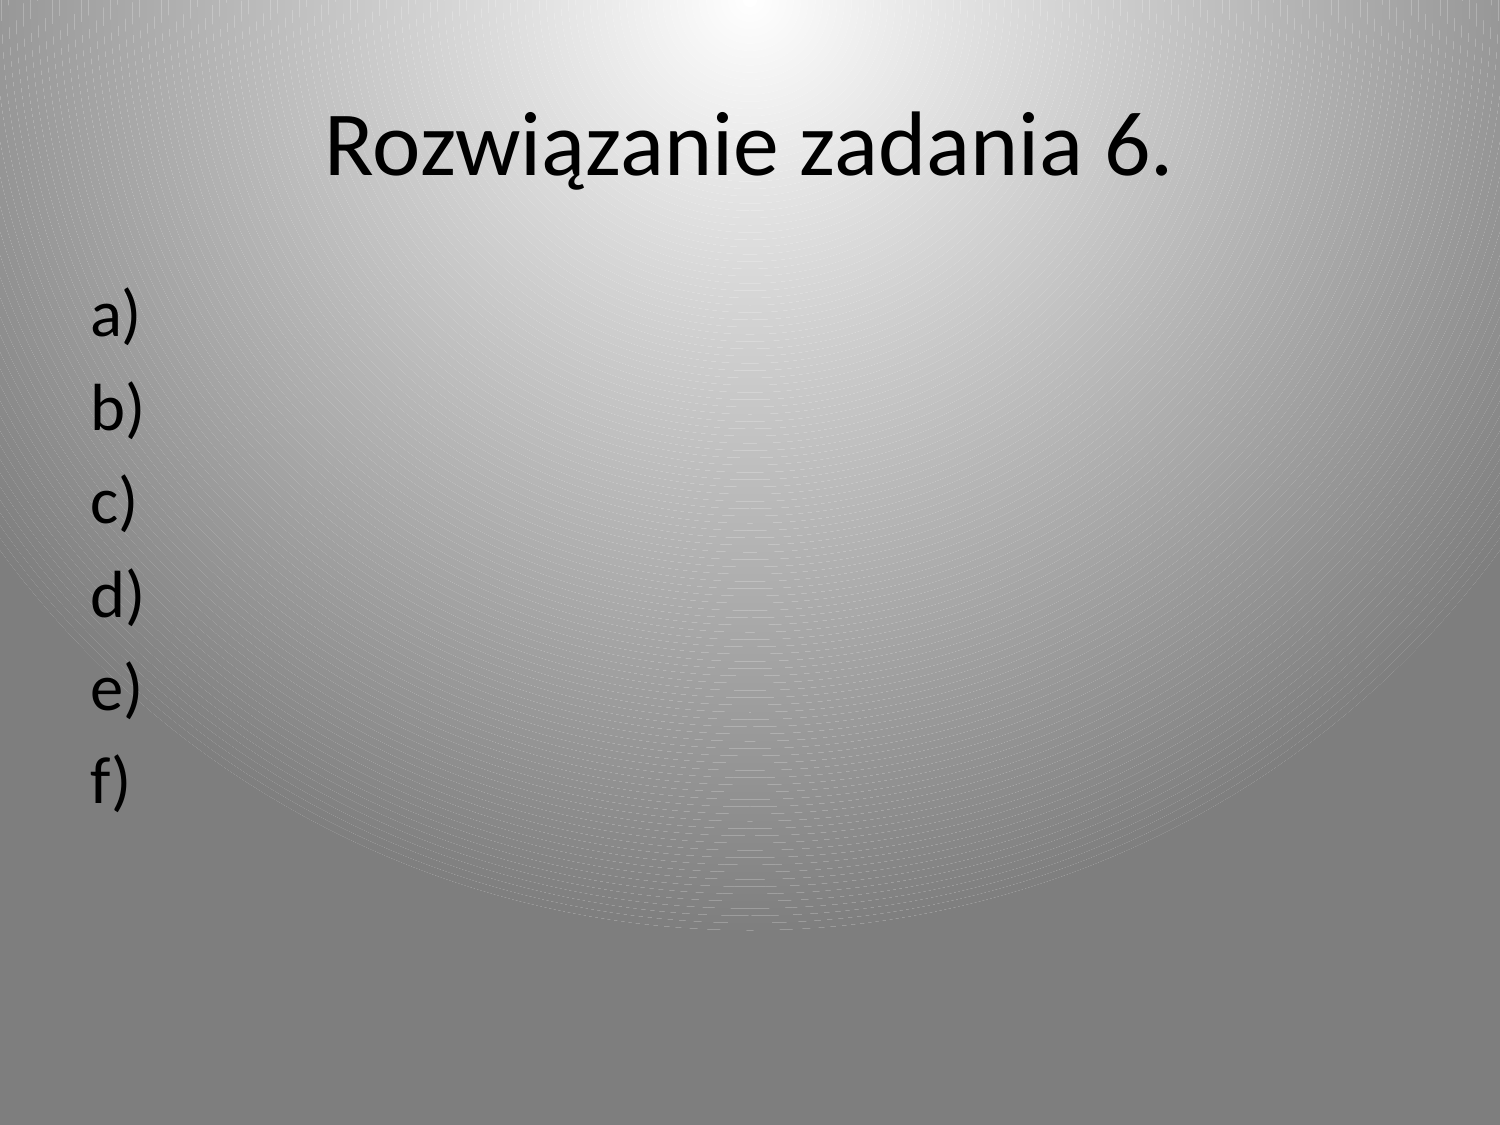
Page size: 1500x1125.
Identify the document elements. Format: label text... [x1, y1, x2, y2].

title Rozwiązanie zadania 6. [75, 45, 1425, 233]
